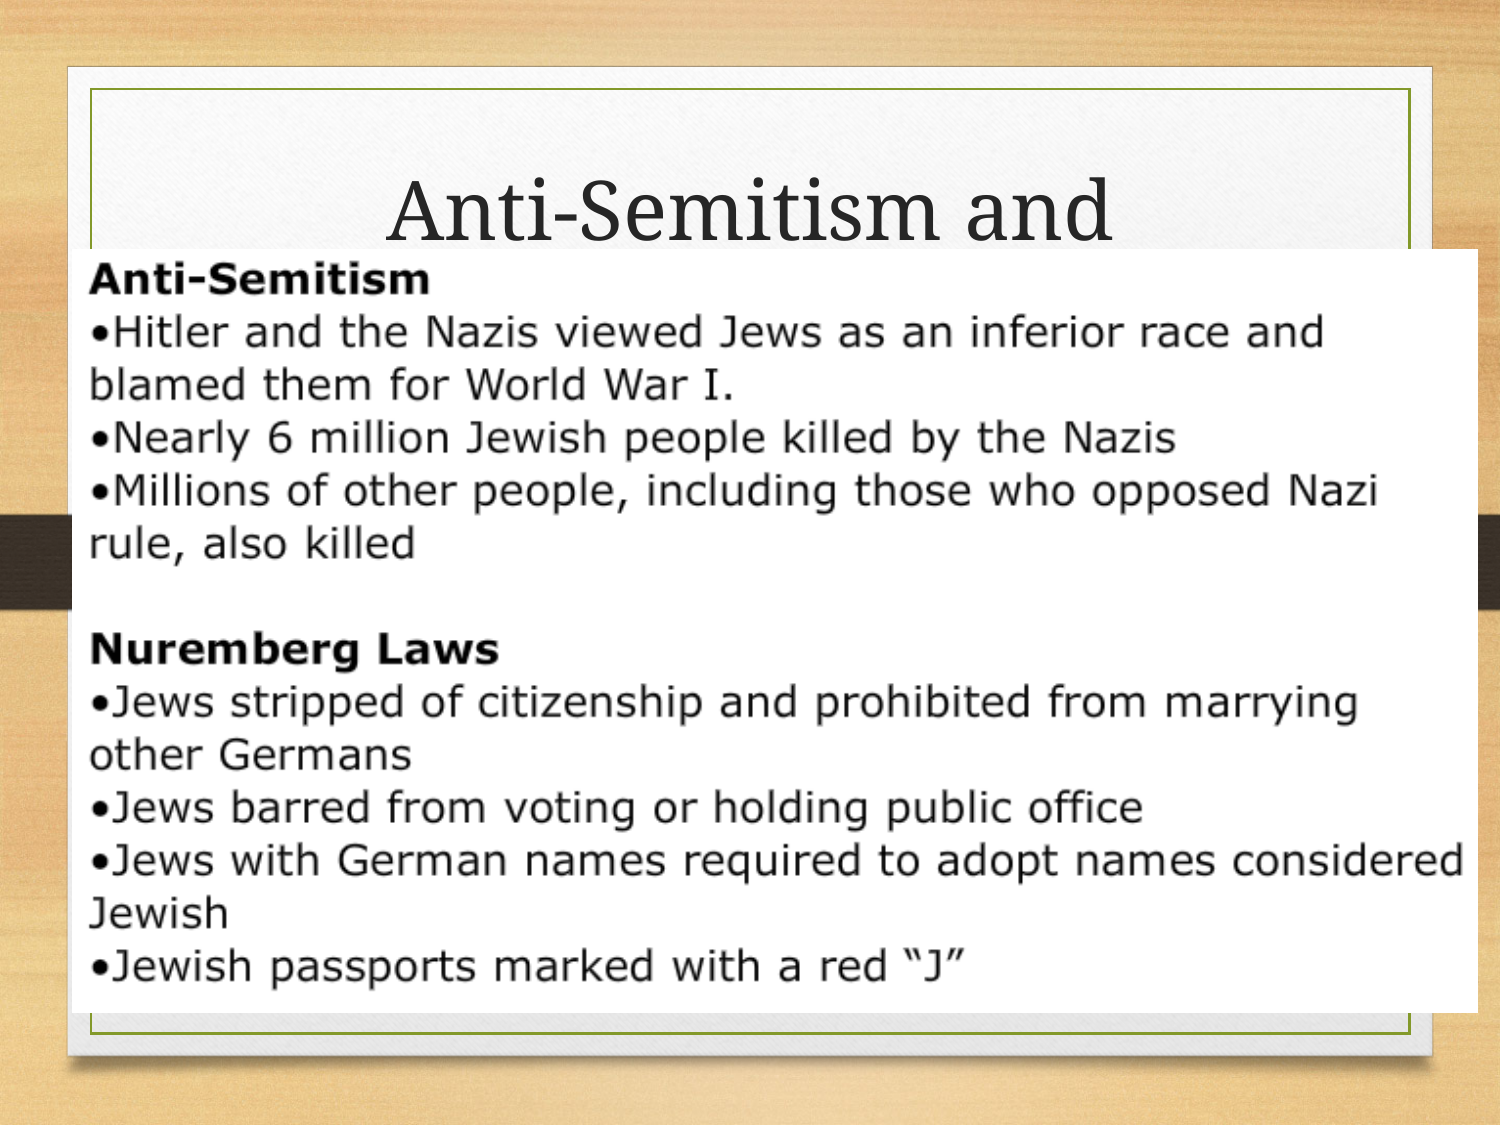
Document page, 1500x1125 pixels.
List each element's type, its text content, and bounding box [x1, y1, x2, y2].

title Anti-Semitism and Nuremberg Laws [193, 150, 1309, 249]
picture [0, 0, 1500, 1125]
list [71, 249, 1479, 1013]
